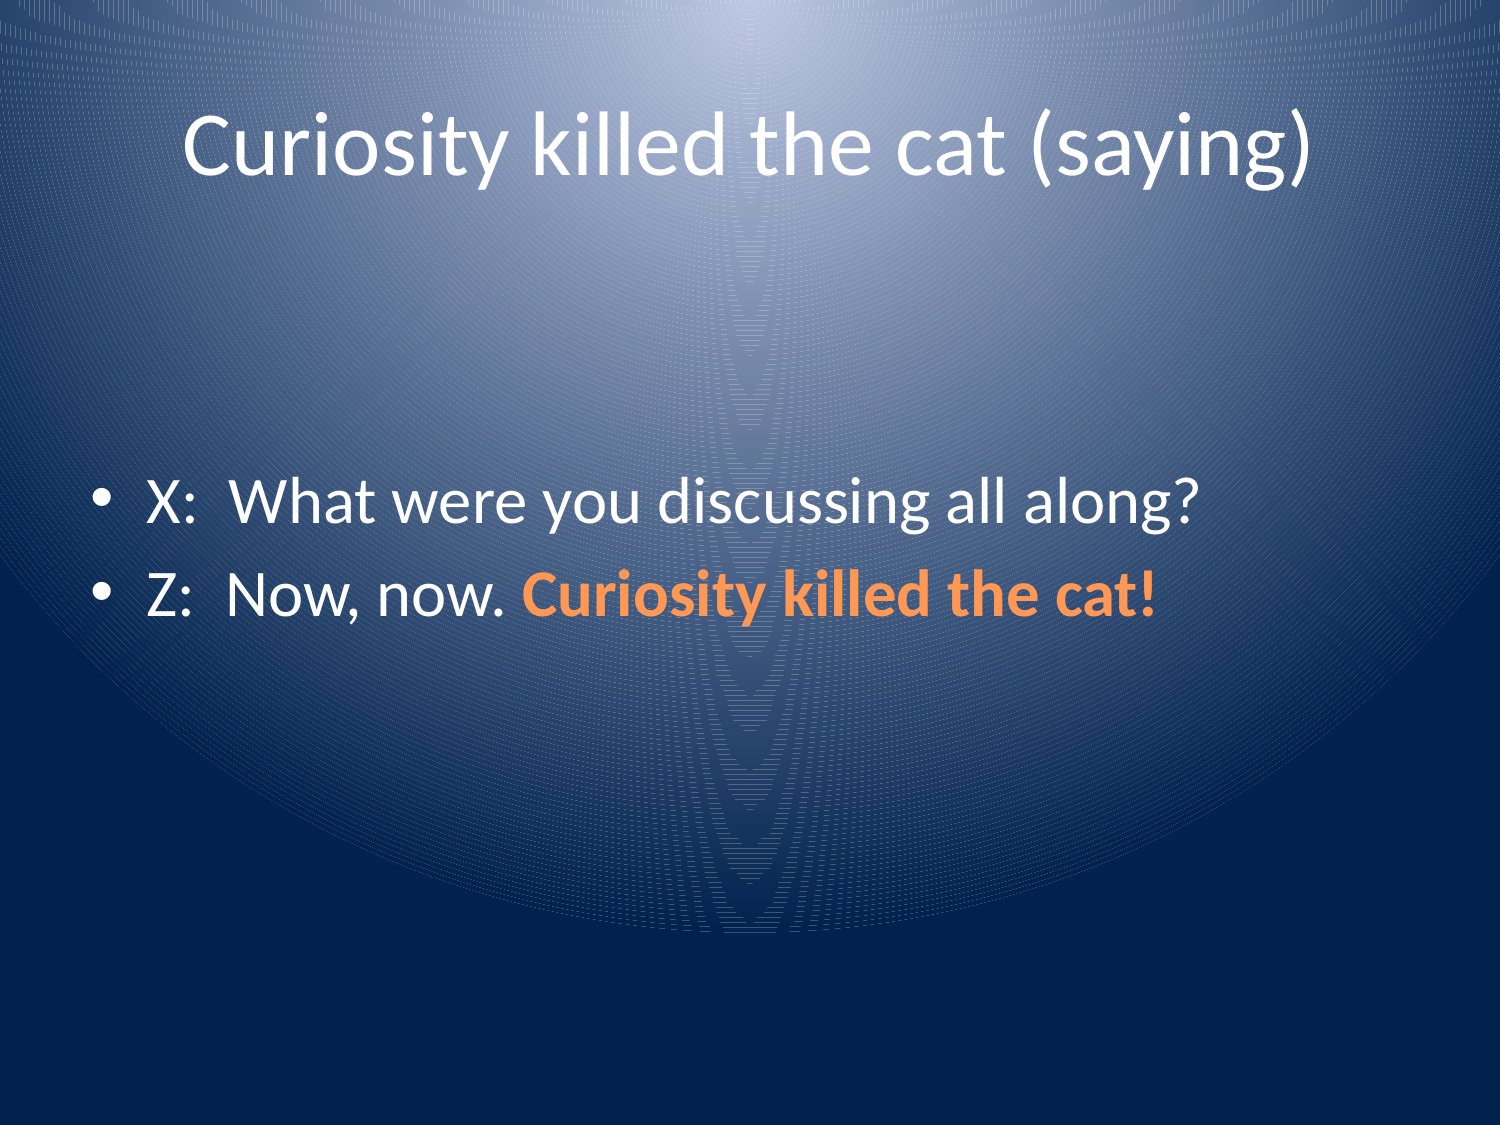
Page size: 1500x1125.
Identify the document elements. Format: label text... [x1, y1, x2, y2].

title Curiosity killed the cat (saying) [75, 45, 1425, 233]
list X: What were you discussing all along? Z: Now, now. Curiosity killed the cat! [75, 262, 1425, 1005]
